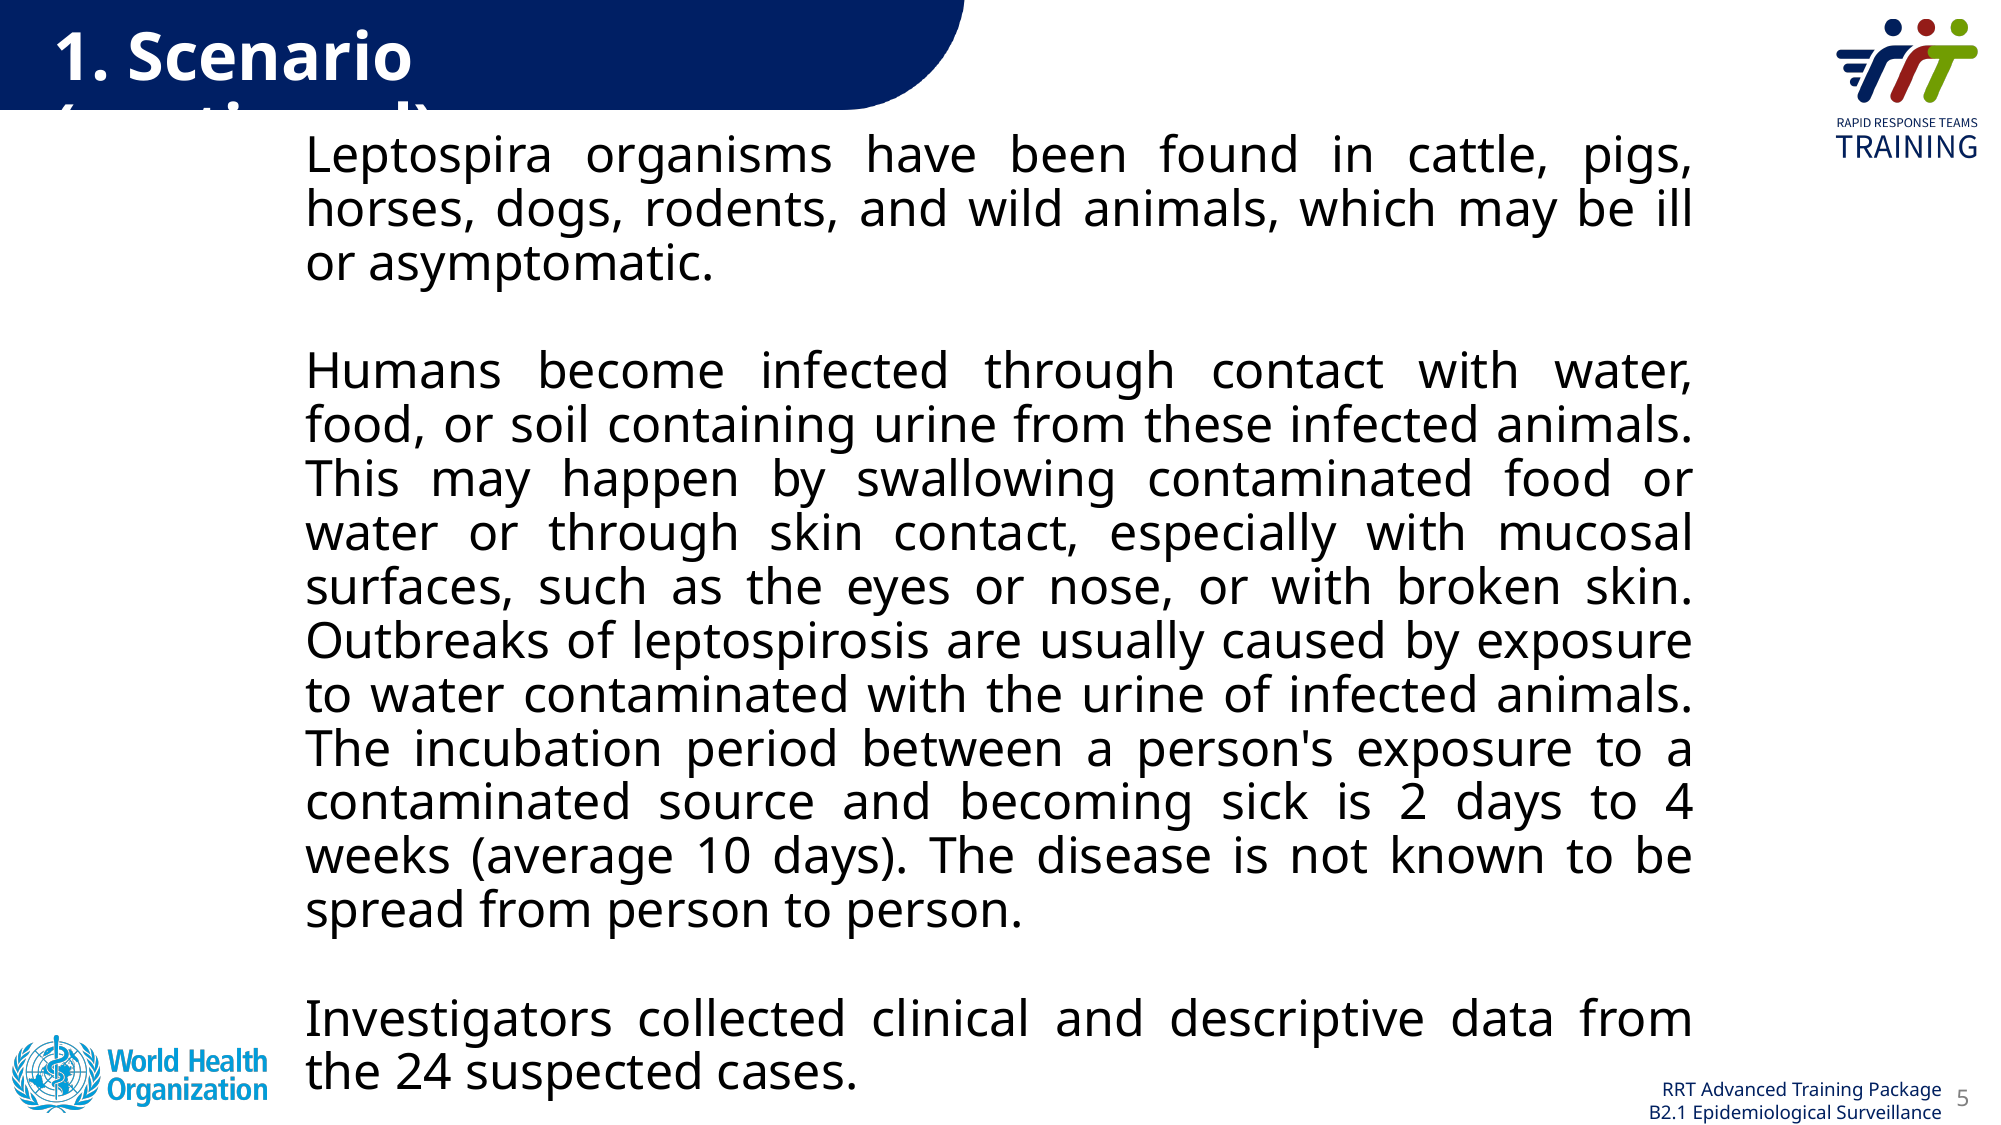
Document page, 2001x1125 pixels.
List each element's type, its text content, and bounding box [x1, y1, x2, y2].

picture [1835, 19, 1978, 167]
picture [12, 1083, 48, 1113]
picture [12, 1035, 267, 1113]
list Leptospira organisms have been found in cattle, pigs, horses, dogs, rodents, and wild animals, which may be ill or asymptomatic. Humans become infected through contact with water, food, or soil containing urine from these infected animals. This may happen by swallowing contaminated food or water or through skin contact, especially with mucosal surfaces, such as the eyes or nose, or with broken skin. Outbreaks of leptospirosis are usually caused by exposure to water contaminated with the urine of infected animals. The incubation period between a person's exposure to a contaminated source and becoming sick is 2 days to 4 weeks (average 10 days). The disease is not known to be spread from person to person. Investigators collected clinical and descriptive data from the 24 suspected cases. [297, 121, 1703, 1004]
picture [0, 0, 965, 110]
title 1. Scenario (continued) [45, 15, 821, 123]
picture [58, 1050, 64, 1058]
